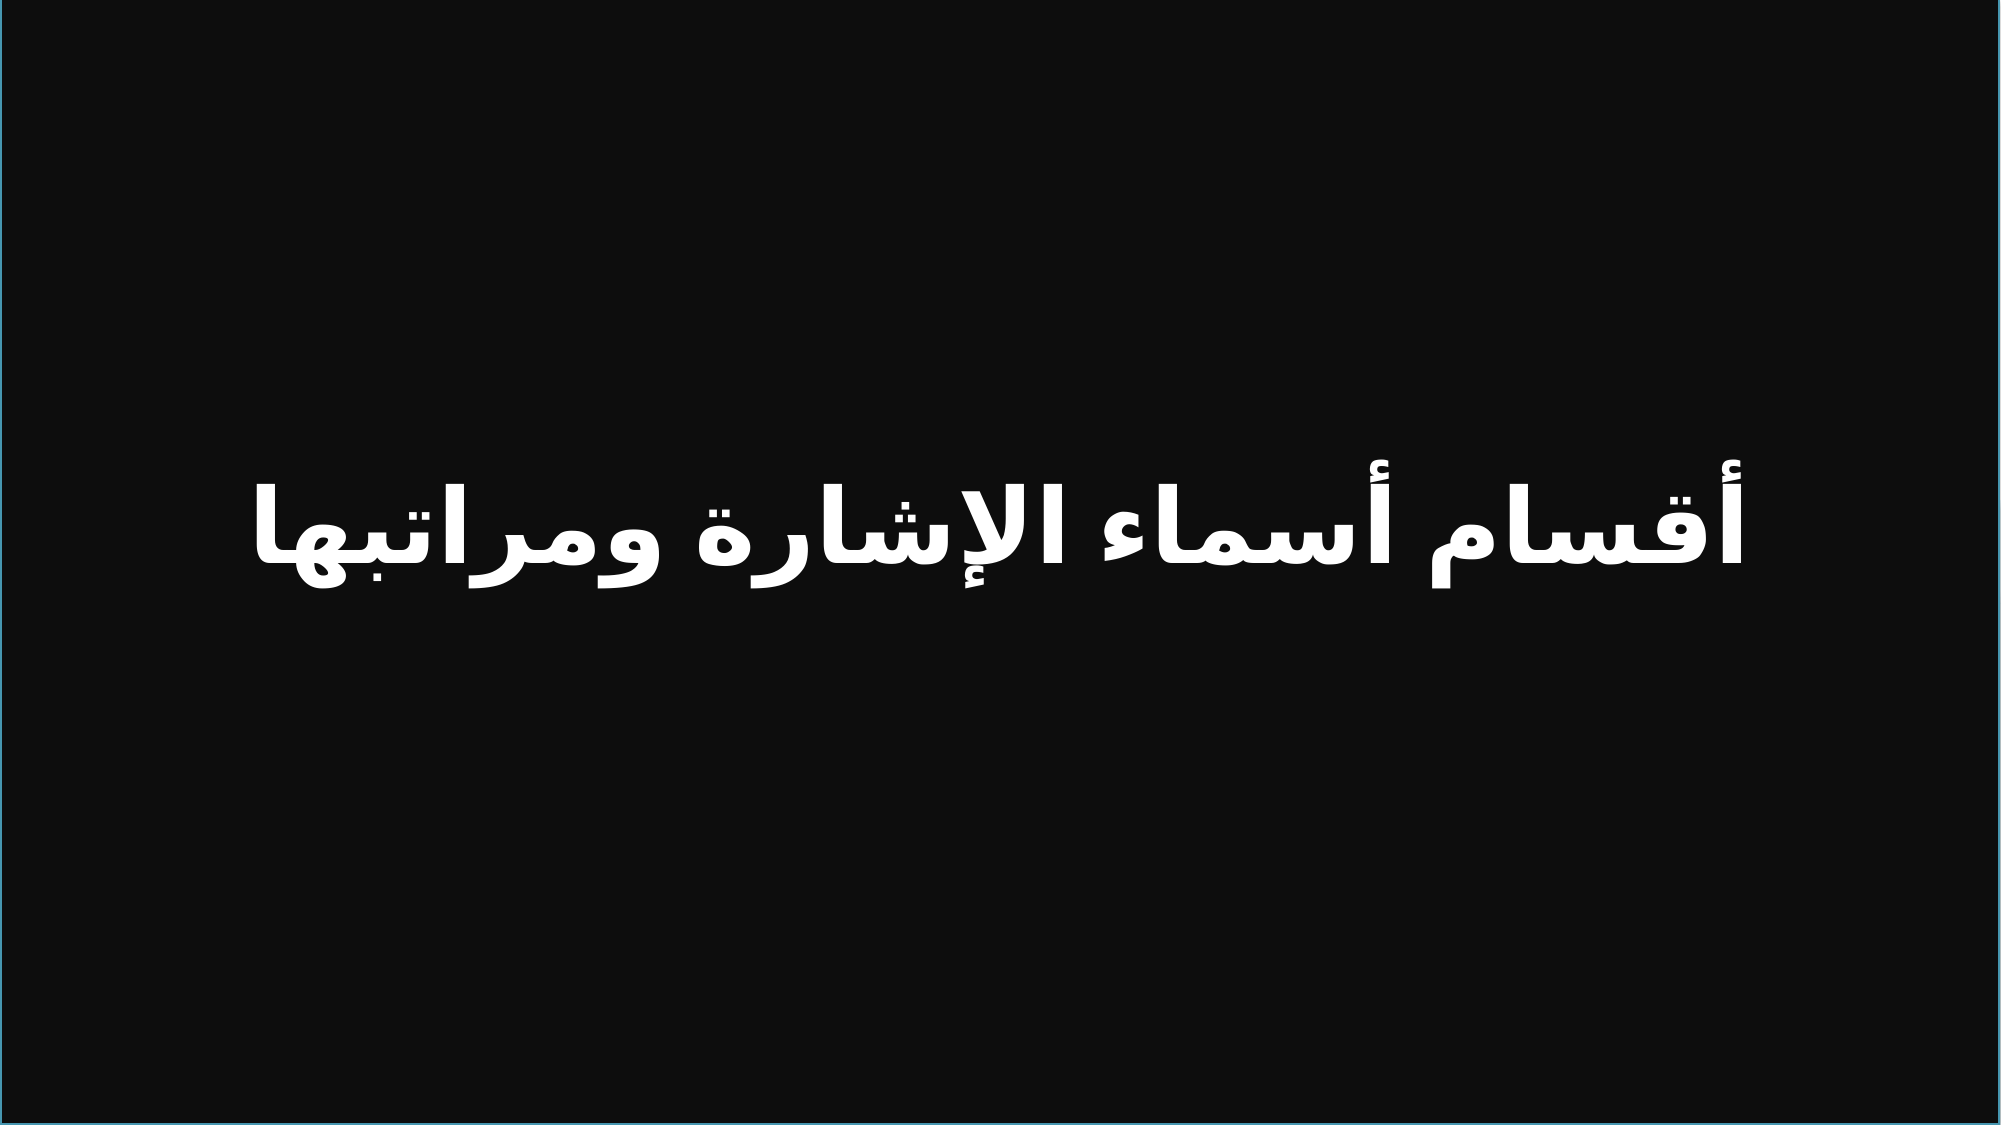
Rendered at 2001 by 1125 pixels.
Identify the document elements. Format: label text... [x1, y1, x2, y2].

title أقسام أسماء الإشارة ومراتبها [195, 323, 1805, 705]
text_box [0, 0, 2000, 1125]
